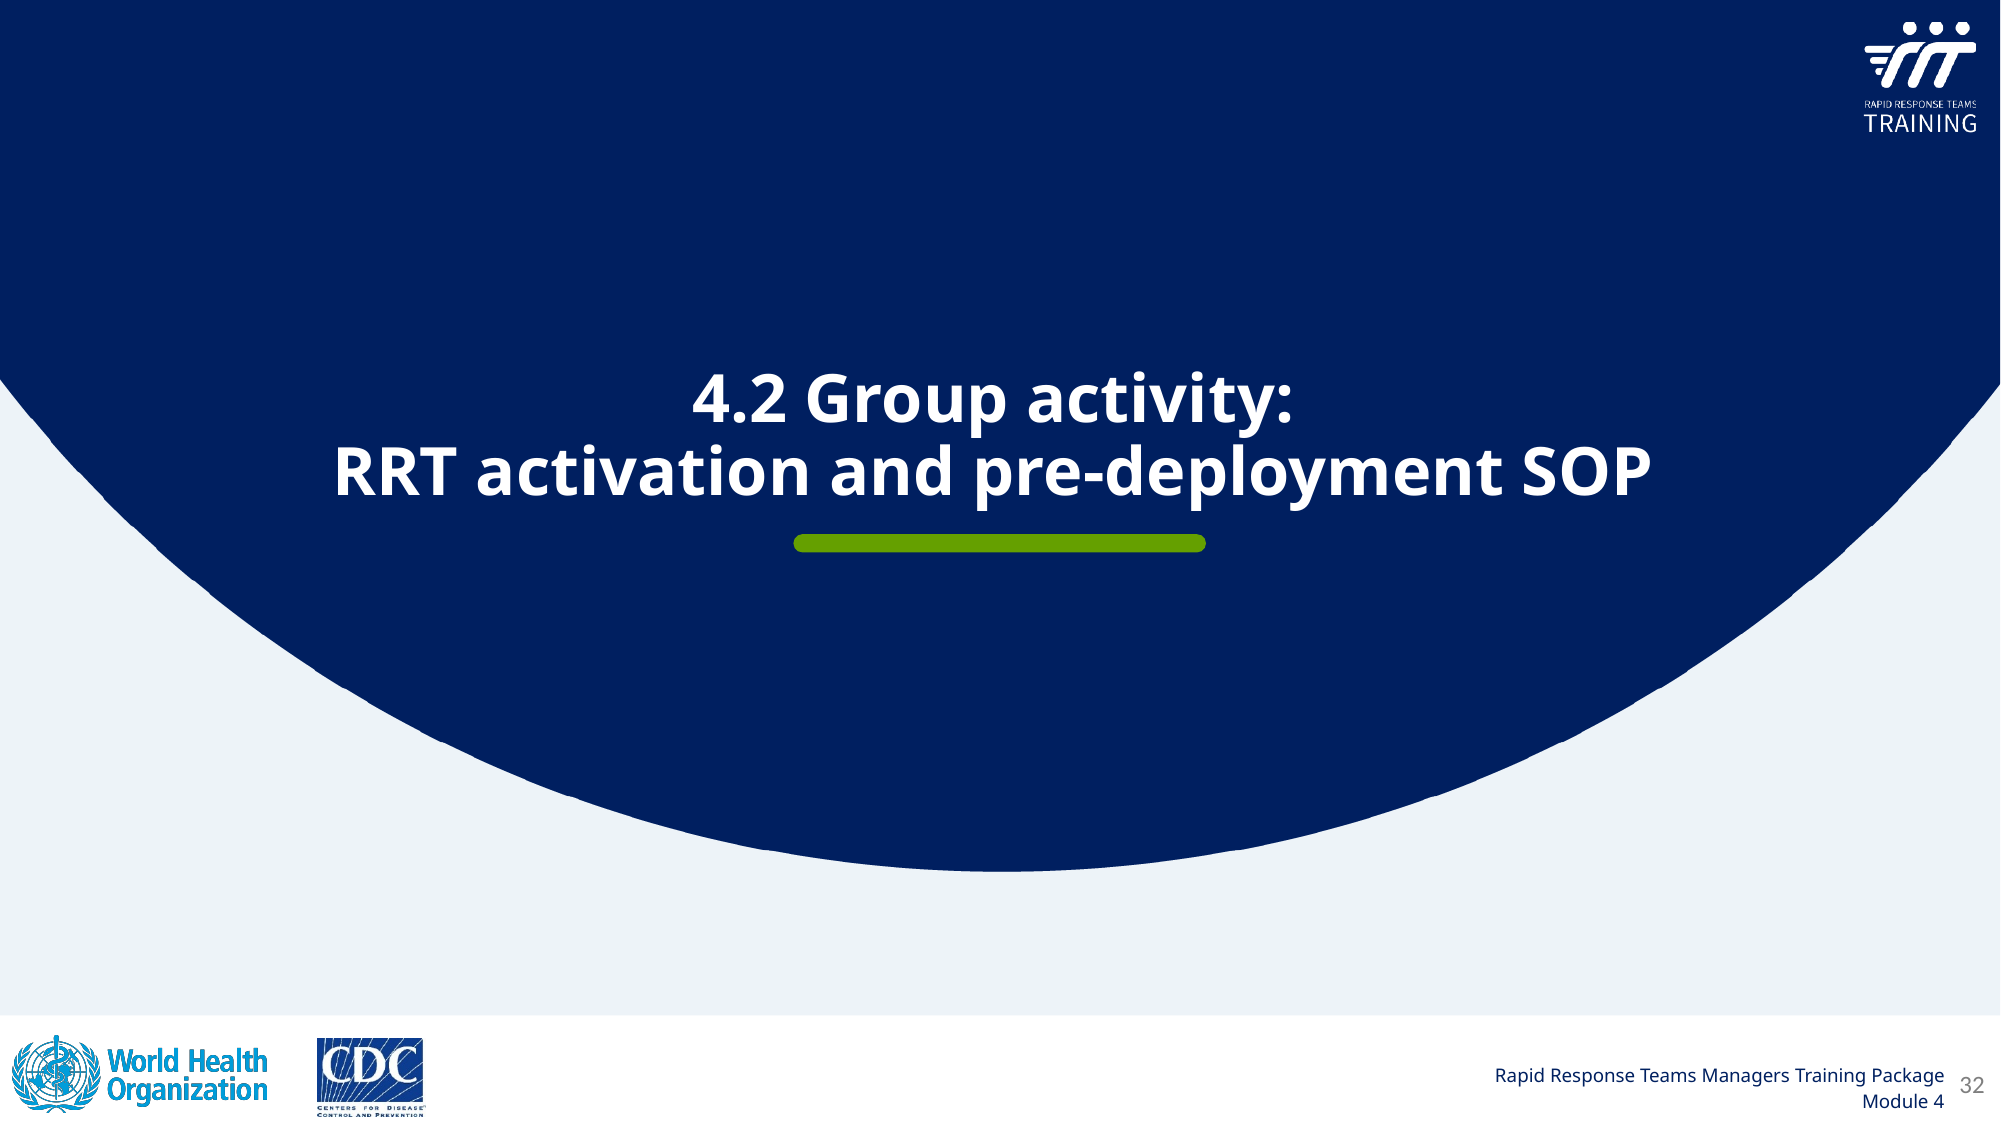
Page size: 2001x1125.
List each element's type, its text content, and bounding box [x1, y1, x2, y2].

picture [71, 1053, 90, 1091]
list 4.2 Group activity: RRT activation and pre-deployment SOP [70, 283, 1934, 592]
picture [0, 0, 2001, 904]
picture [40, 1062, 47, 1070]
picture [50, 1108, 62, 1113]
picture [34, 1054, 43, 1078]
picture [36, 1088, 78, 1105]
picture [12, 1083, 48, 1113]
picture [24, 1054, 36, 1087]
picture [30, 1083, 37, 1091]
picture [22, 1062, 26, 1077]
picture [46, 1056, 54, 1062]
picture [12, 1035, 54, 1068]
picture [59, 1035, 267, 1113]
picture [317, 1038, 426, 1117]
slide_number 32 [1924, 1061, 2000, 1119]
